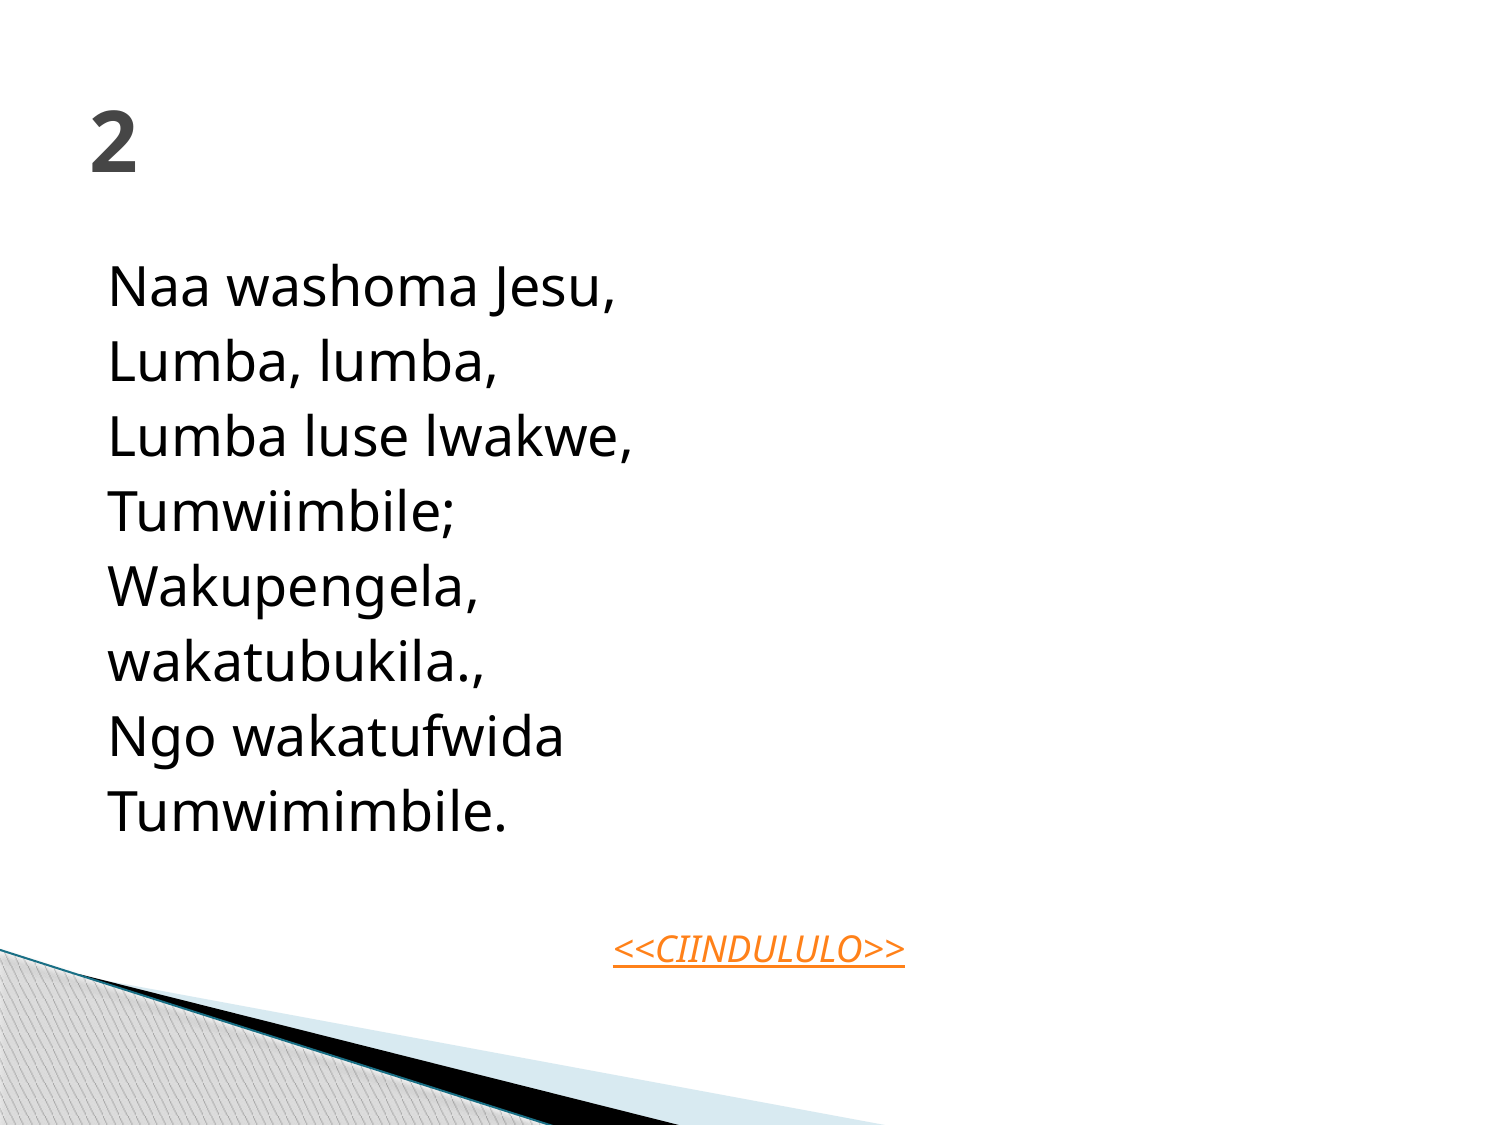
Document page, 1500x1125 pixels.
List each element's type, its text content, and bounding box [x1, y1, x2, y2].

title 2 [75, 45, 1425, 233]
list Naa washoma Jesu, Lumba, lumba, Lumba luse lwakwe, Tumwiimbile; Wakupengela, wakatubukila., Ngo wakatufwida Tumwimimbile. <<CIINDULULO>> [75, 243, 1425, 986]
